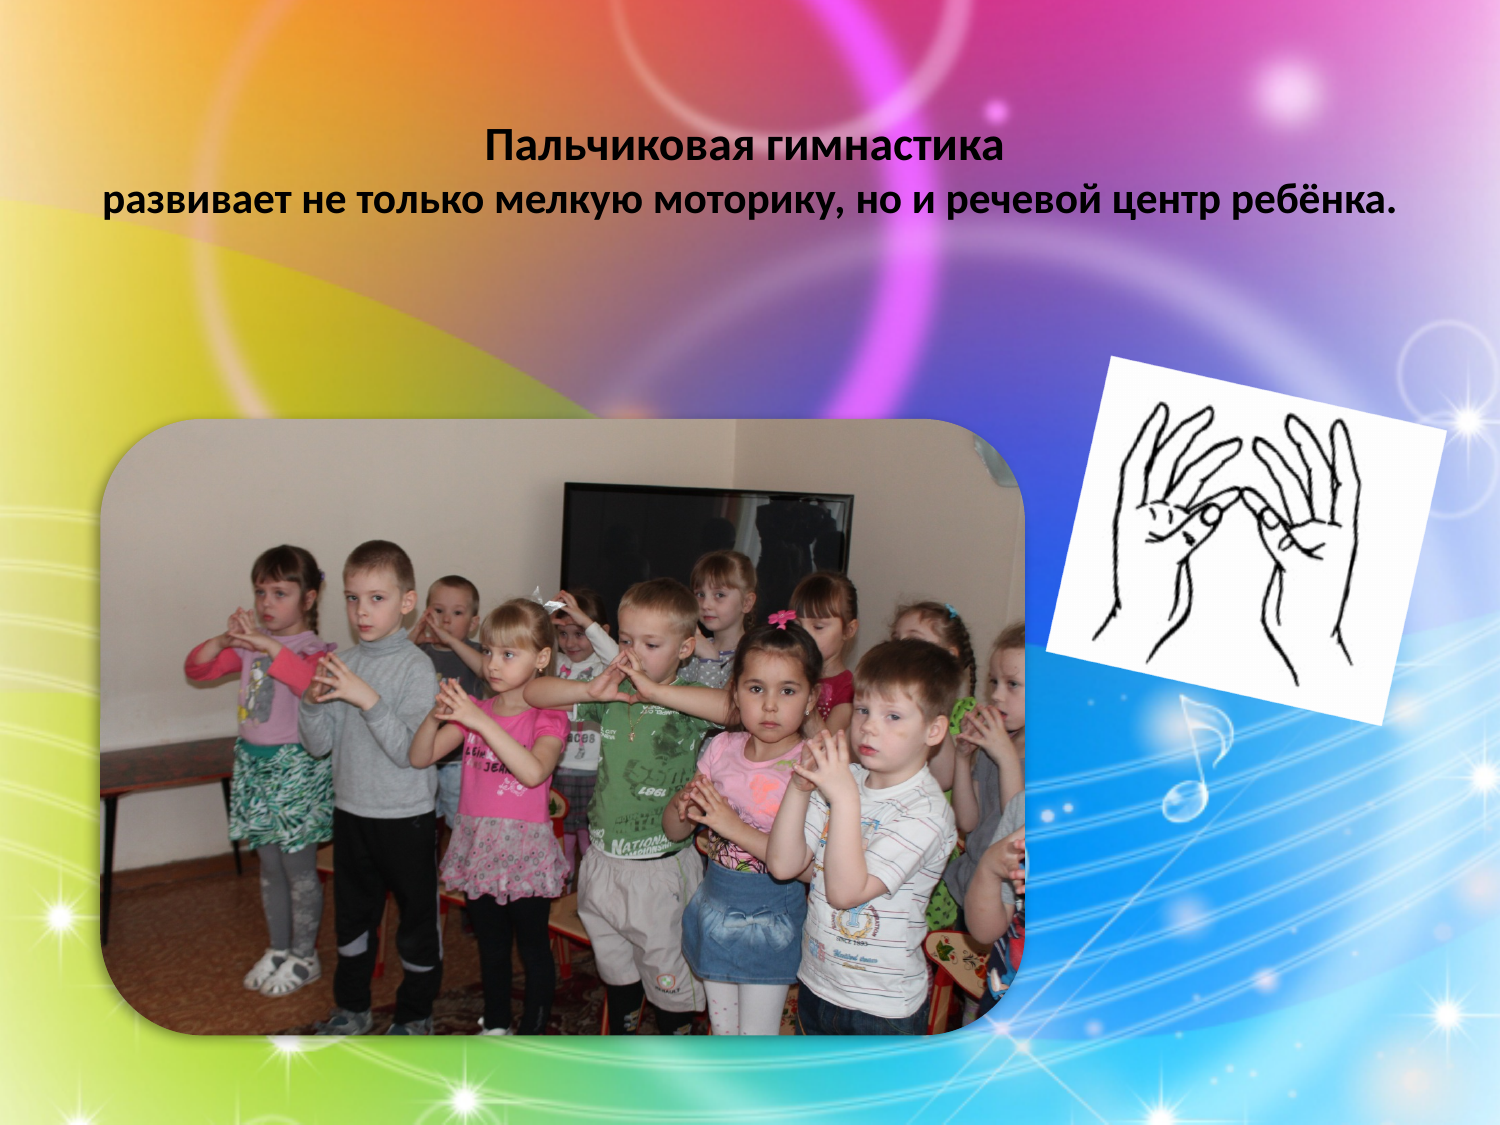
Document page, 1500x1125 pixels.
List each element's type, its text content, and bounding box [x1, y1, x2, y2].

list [1073, 389, 1419, 692]
picture [0, 0, 1500, 1125]
title Пальчиковая гимнастика развивает не только мелкую моторику, но и речевой центр ребёнка. [75, 45, 1425, 233]
